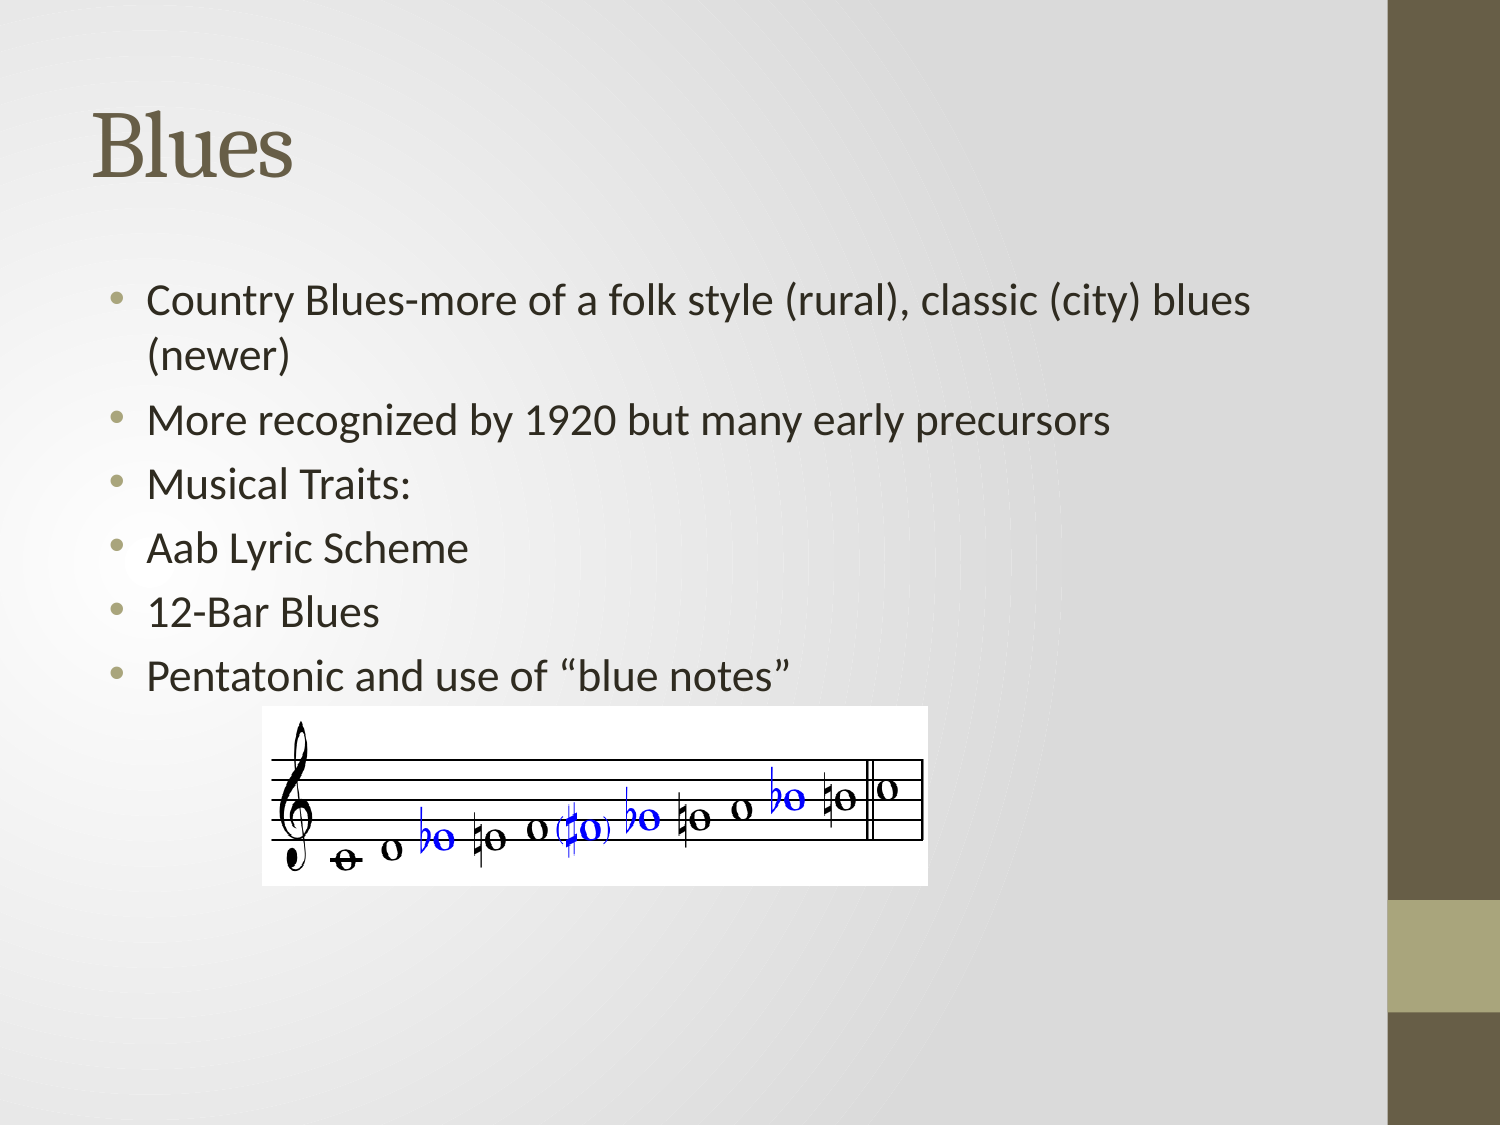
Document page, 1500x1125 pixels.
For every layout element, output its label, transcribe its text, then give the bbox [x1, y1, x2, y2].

picture [261, 705, 928, 887]
list Country Blues-more of a folk style (rural), classic (city) blues (newer) More recognized by 1920 but many early precursors Musical Traits: Aab Lyric Scheme 12-Bar Blues Pentatonic and use of “blue notes” [75, 262, 1325, 1050]
title Blues [75, 45, 1325, 233]
